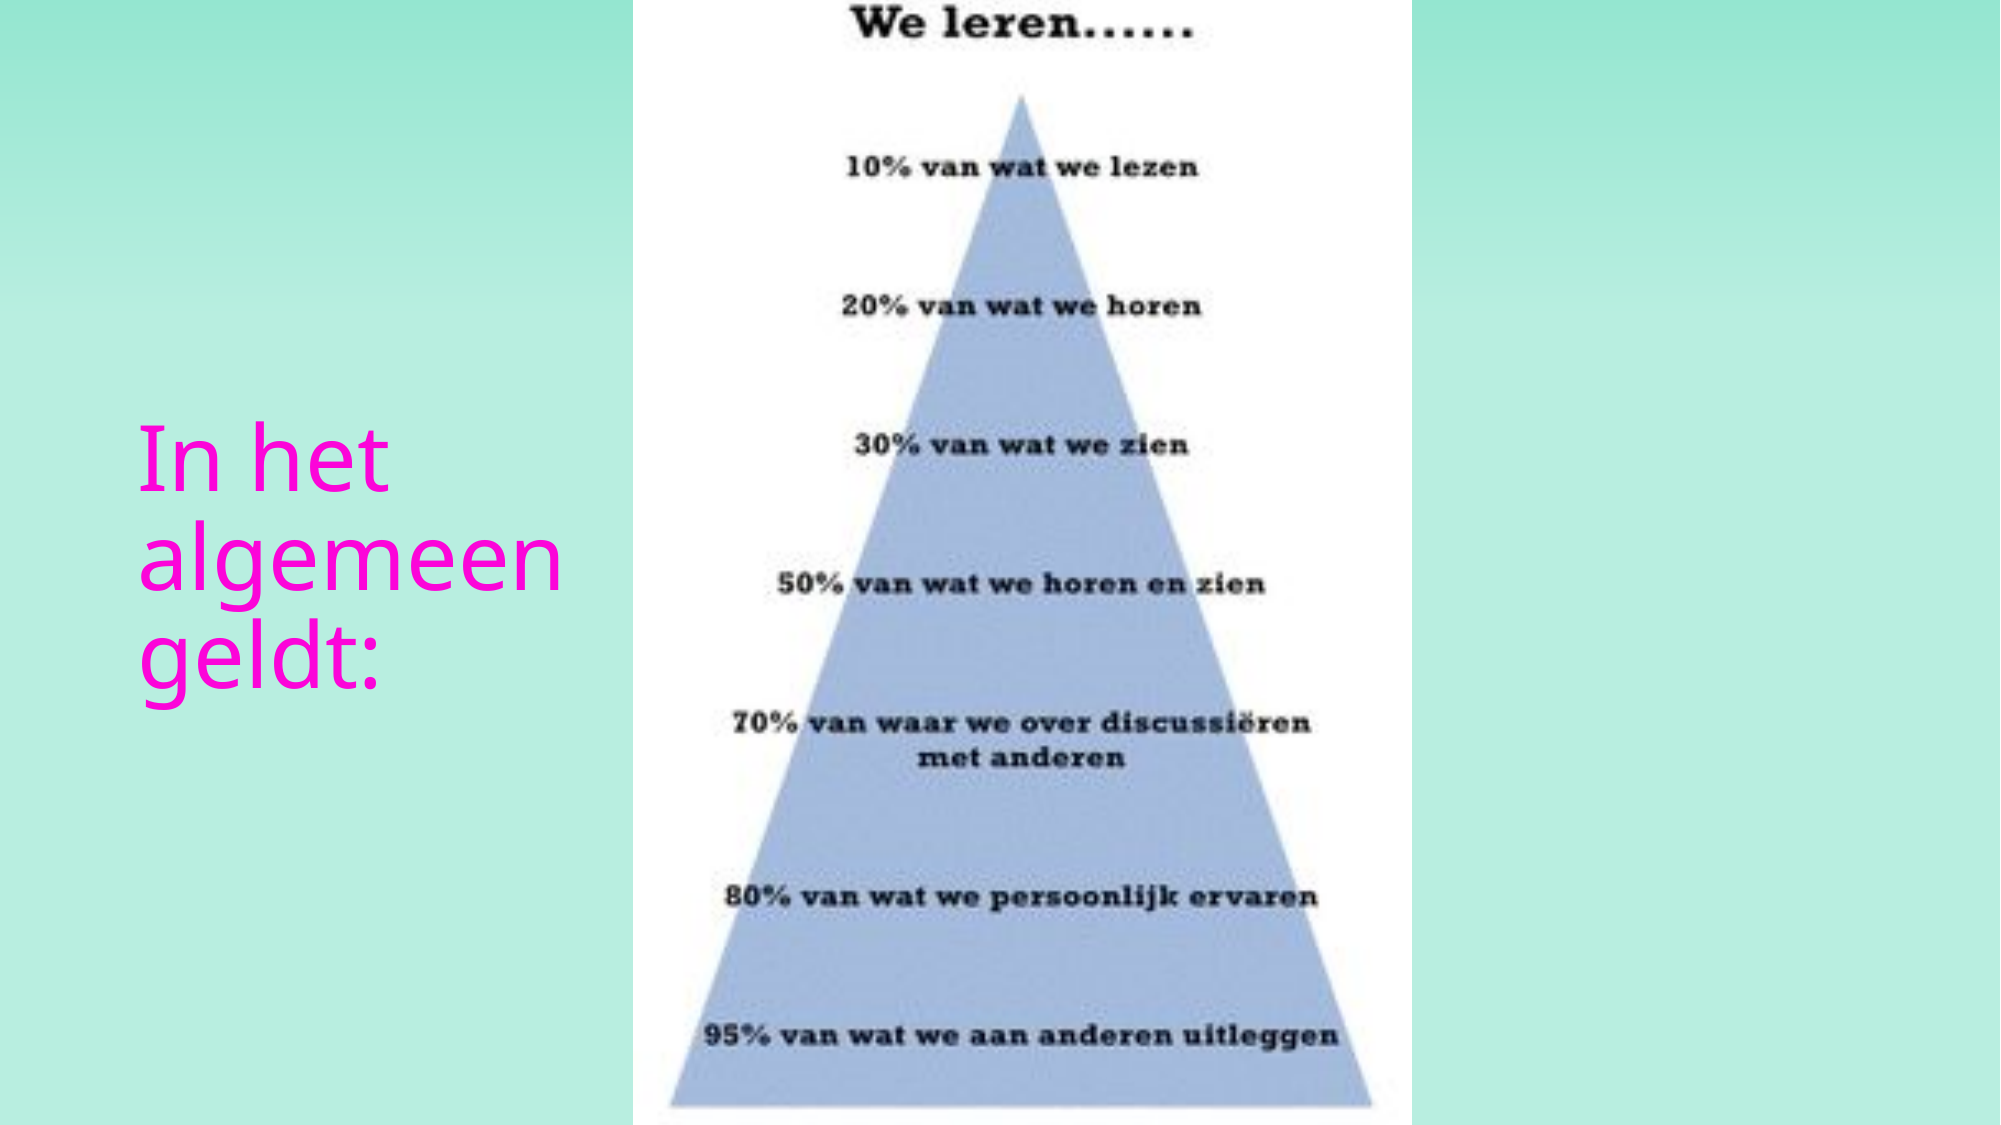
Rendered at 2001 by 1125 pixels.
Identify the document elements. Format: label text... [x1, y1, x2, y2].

title In het algemeen geldt: [122, 260, 607, 860]
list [633, 0, 1412, 1125]
